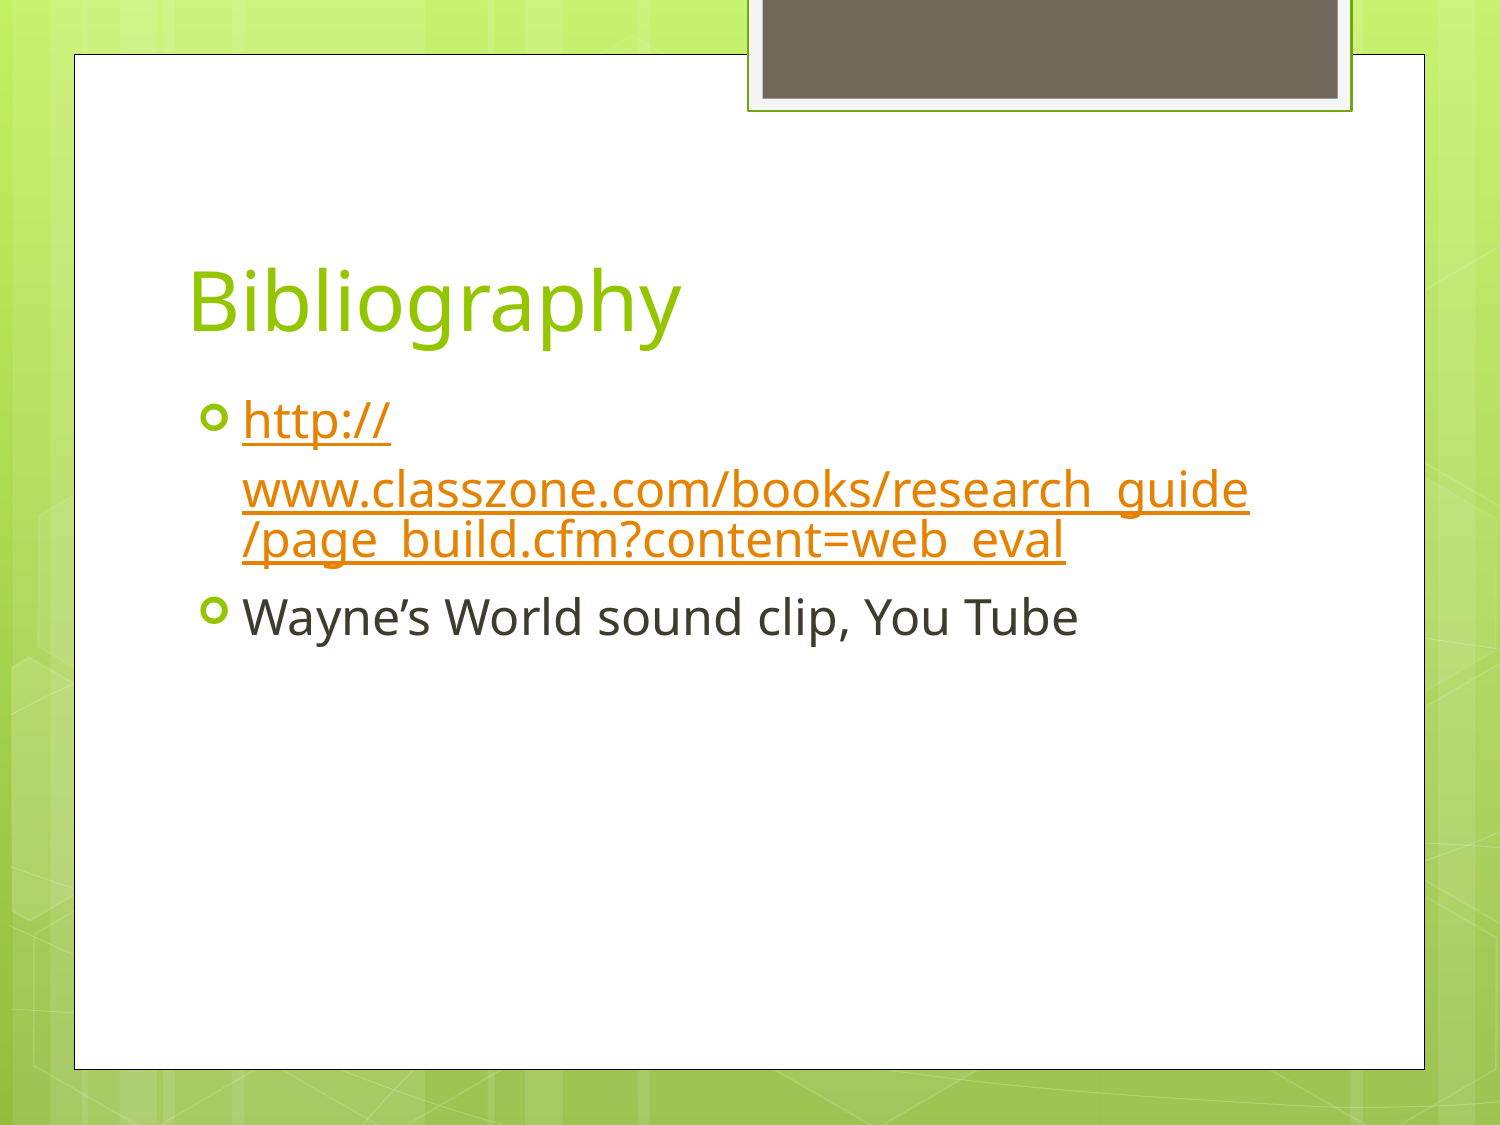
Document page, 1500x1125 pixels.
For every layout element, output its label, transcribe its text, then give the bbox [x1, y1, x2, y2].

list http://www.classzone.com/books/research_guide/page_build.cfm?content=web_eval Wayne’s World sound clip, You Tube [171, 381, 1283, 957]
title Bibliography [171, 168, 1324, 357]
